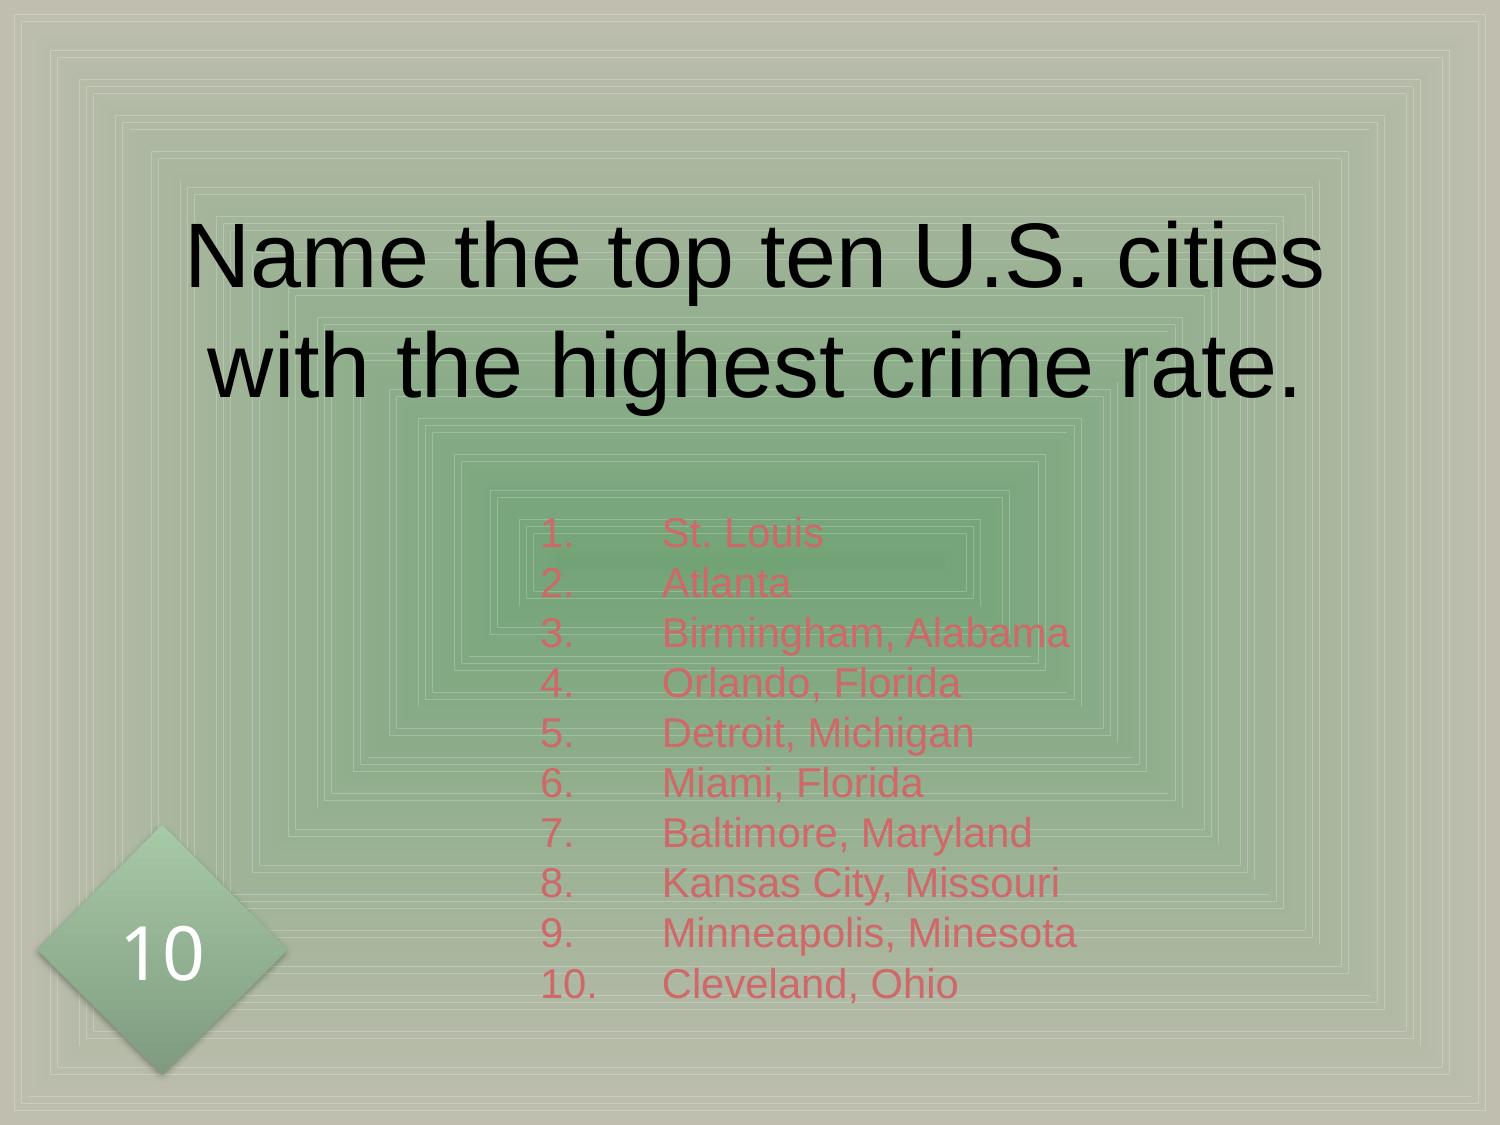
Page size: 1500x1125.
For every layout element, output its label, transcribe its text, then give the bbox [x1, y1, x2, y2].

text_box St. Louis Atlanta Birmingham, Alabama Orlando, Florida Detroit, Michigan Miami, Florida Baltimore, Maryland Kansas City, Missouri Minneapolis, Minesota Cleveland, Ohio [524, 549, 1338, 963]
title Name the top ten U.S. cities with the highest crime rate. [112, 137, 1401, 476]
text_box 10 [37, 825, 288, 1075]
